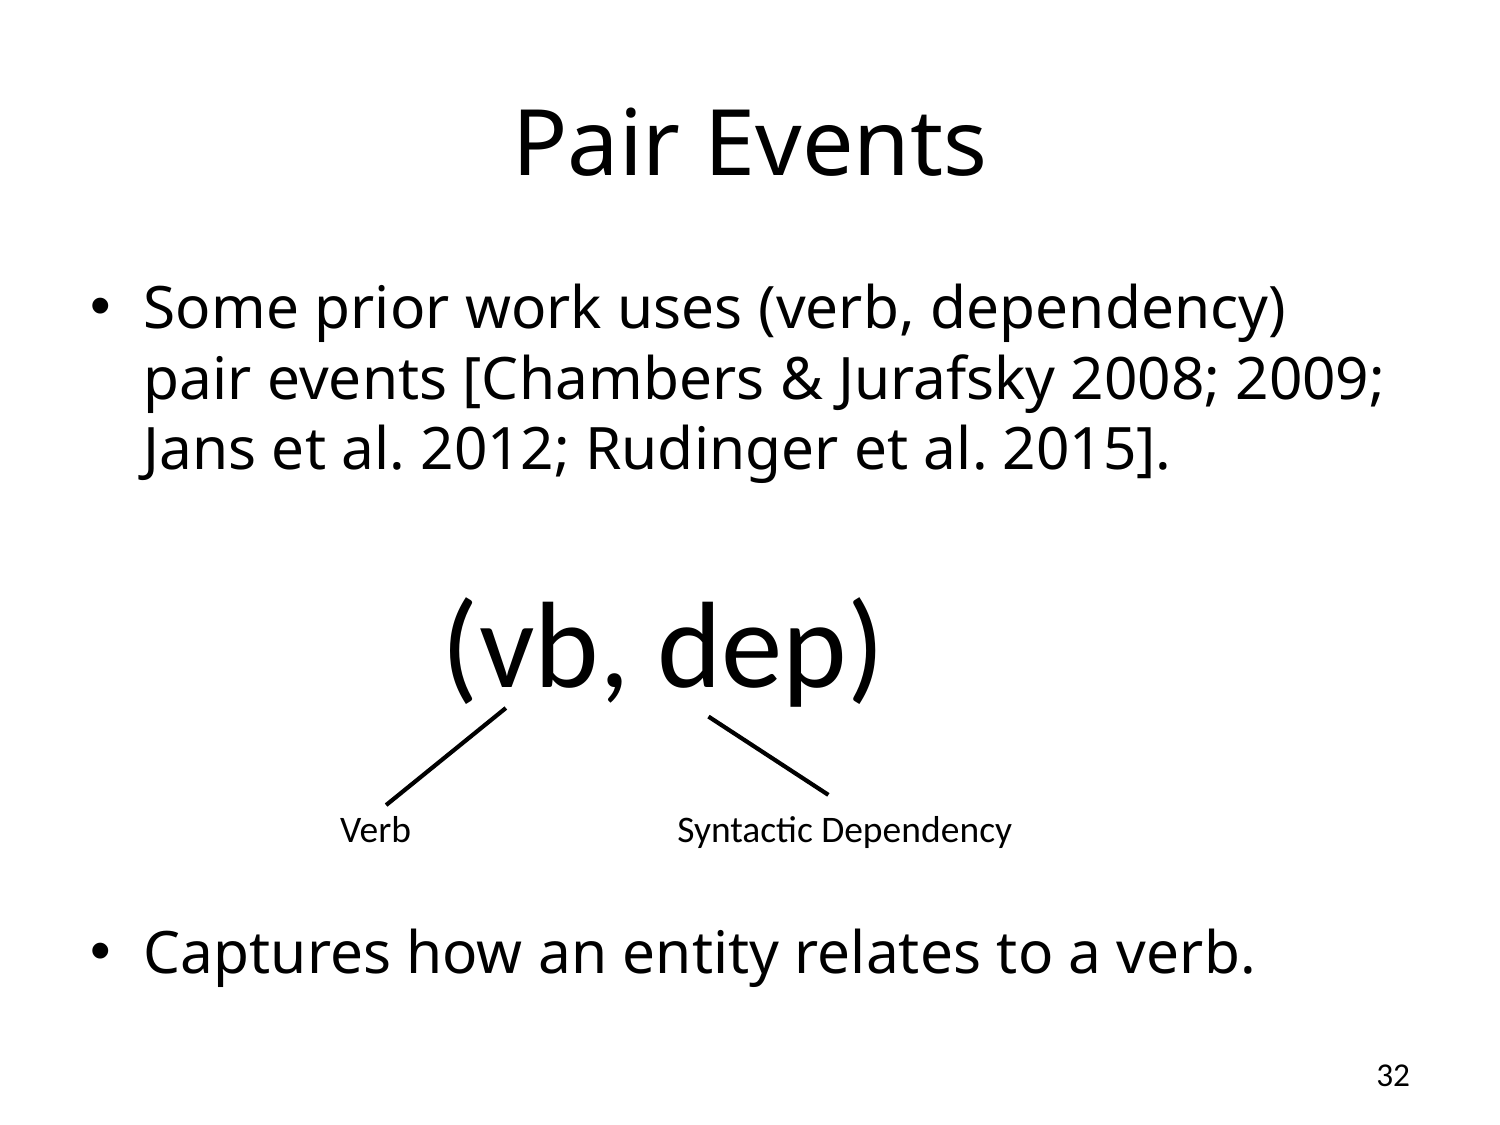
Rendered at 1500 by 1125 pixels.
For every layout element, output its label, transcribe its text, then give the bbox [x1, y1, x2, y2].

title Pair Events [75, 45, 1425, 233]
list Some prior work uses (verb, dependency) pair events [Chambers & Jurafsky 2008; 2009; Jans et al. 2012; Rudinger et al. 2015]. Captures how an entity relates to a verb. [75, 262, 1425, 1005]
slide_number 32 [1074, 1042, 1425, 1103]
text_box Syntactic Dependency [671, 798, 1019, 856]
text_box (vb, dep) [436, 559, 892, 719]
text_box Verb [334, 798, 418, 856]
